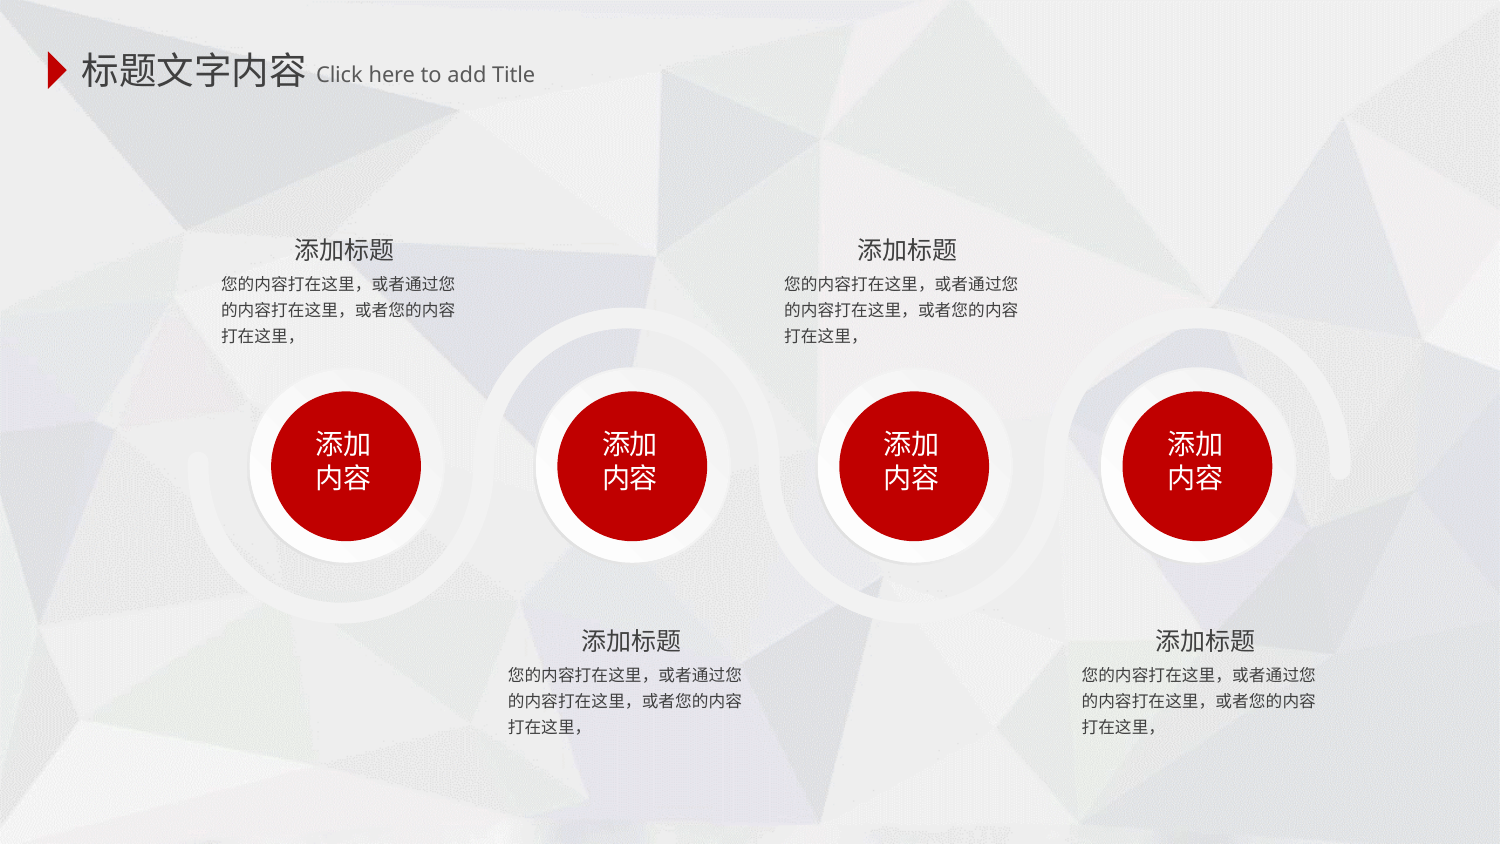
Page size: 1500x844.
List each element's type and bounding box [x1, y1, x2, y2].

text_box [1066, 610, 1341, 746]
text_box [206, 219, 480, 354]
text_box [246, 367, 445, 566]
text_box [769, 219, 1044, 354]
text_box [198, 317, 1341, 614]
text_box [533, 367, 732, 566]
text_box [815, 367, 1014, 566]
picture [0, 0, 1500, 844]
text_box [492, 610, 767, 746]
text_box [48, 39, 558, 101]
text_box [1098, 367, 1297, 566]
